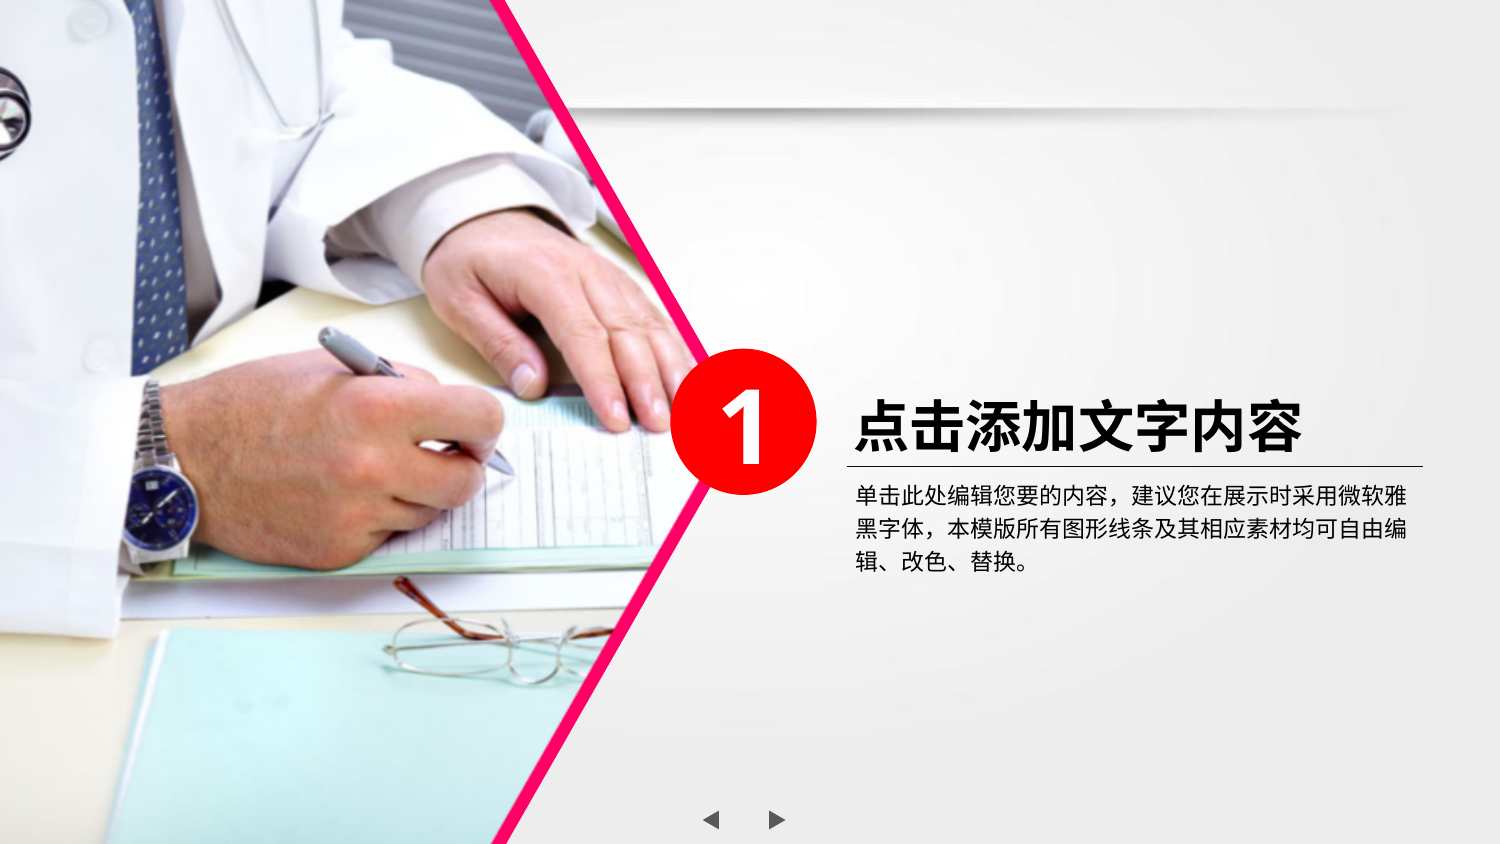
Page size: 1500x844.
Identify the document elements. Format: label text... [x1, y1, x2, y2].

picture [0, 0, 1500, 844]
text_box 单击此处编辑您要的内容，建议您在展示时采用微软雅黑字体，本模版所有图形线条及其相应素材均可自由编辑、改色、替换。 [855, 475, 1429, 575]
text_box 点击添加文字内容 [841, 385, 1315, 465]
text_box [735, 348, 771, 354]
text_box 1 [735, 354, 803, 491]
text_box [803, 379, 817, 465]
text_box [735, 491, 768, 495]
